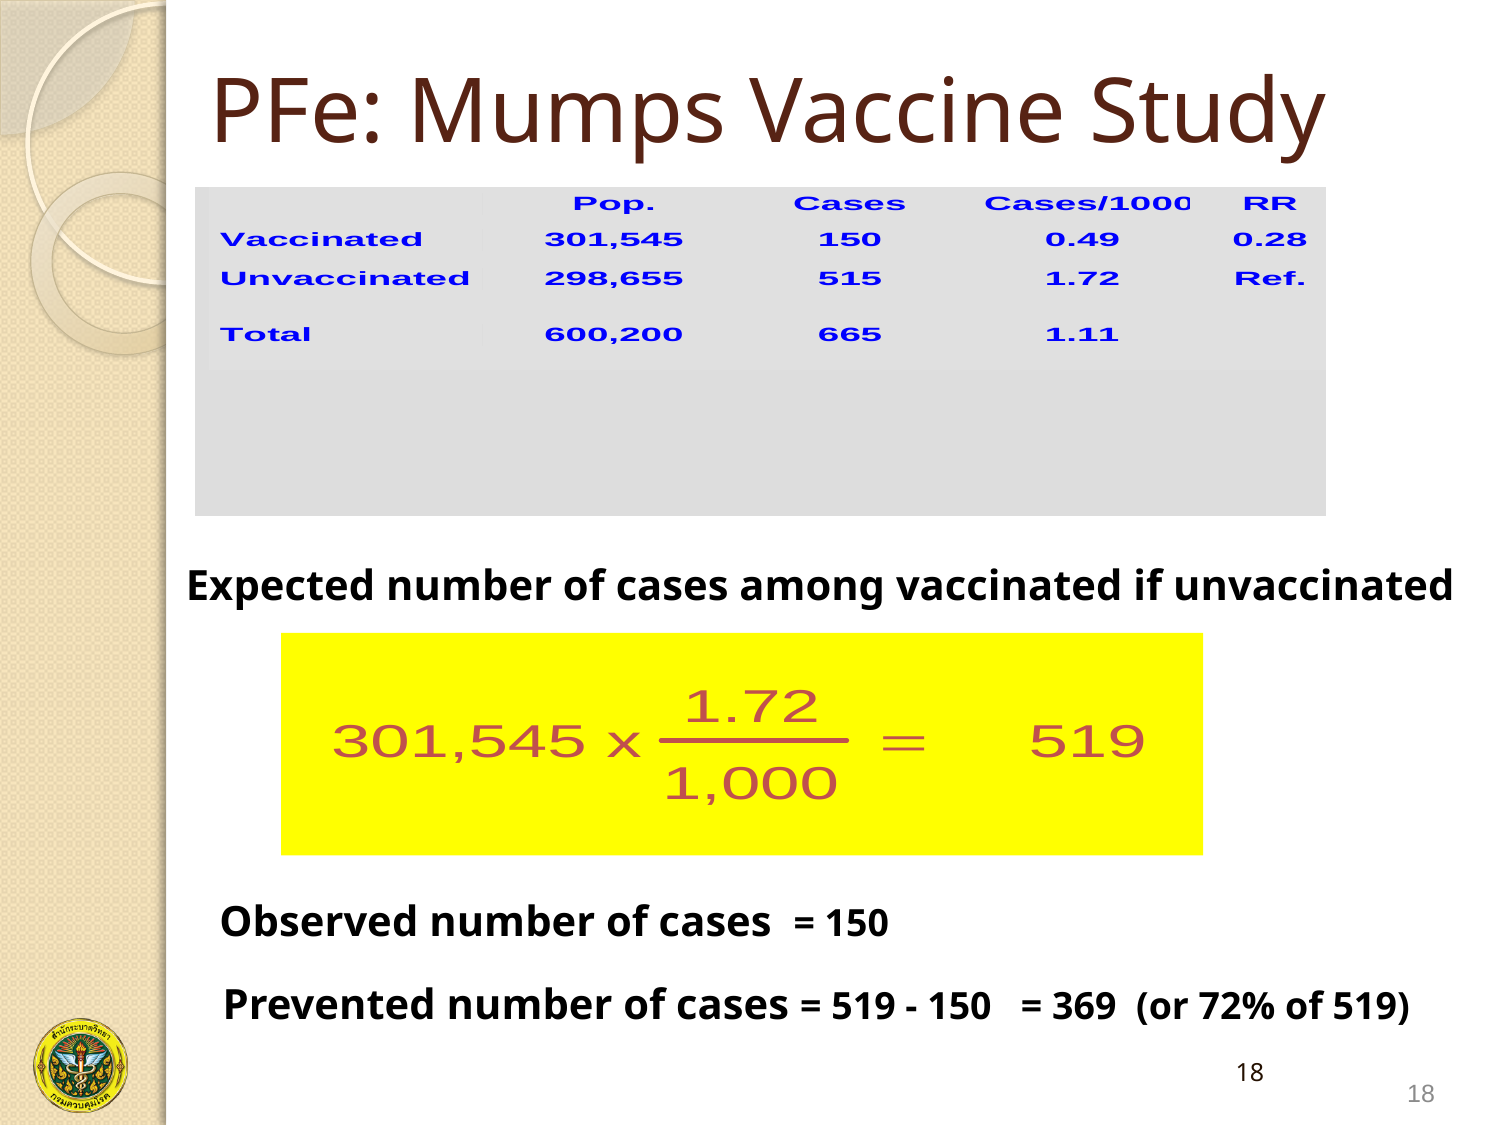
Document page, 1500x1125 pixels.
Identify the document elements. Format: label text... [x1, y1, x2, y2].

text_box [280, 632, 1204, 856]
picture [33, 1018, 128, 1113]
text_box Prevented number of cases = 519 - 150 = 369 (or 72% of 519) [197, 970, 1471, 1036]
slide_number 18 [1074, 1038, 1425, 1098]
text_box 18 [1100, 1062, 1450, 1123]
title PFe: Mumps Vaccine Study [194, 12, 1400, 200]
text_box Expected number of cases among vaccinated if unvaccinated [170, 551, 1483, 657]
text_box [194, 187, 1327, 516]
text_box Observed number of cases = 150 [194, 887, 1471, 953]
